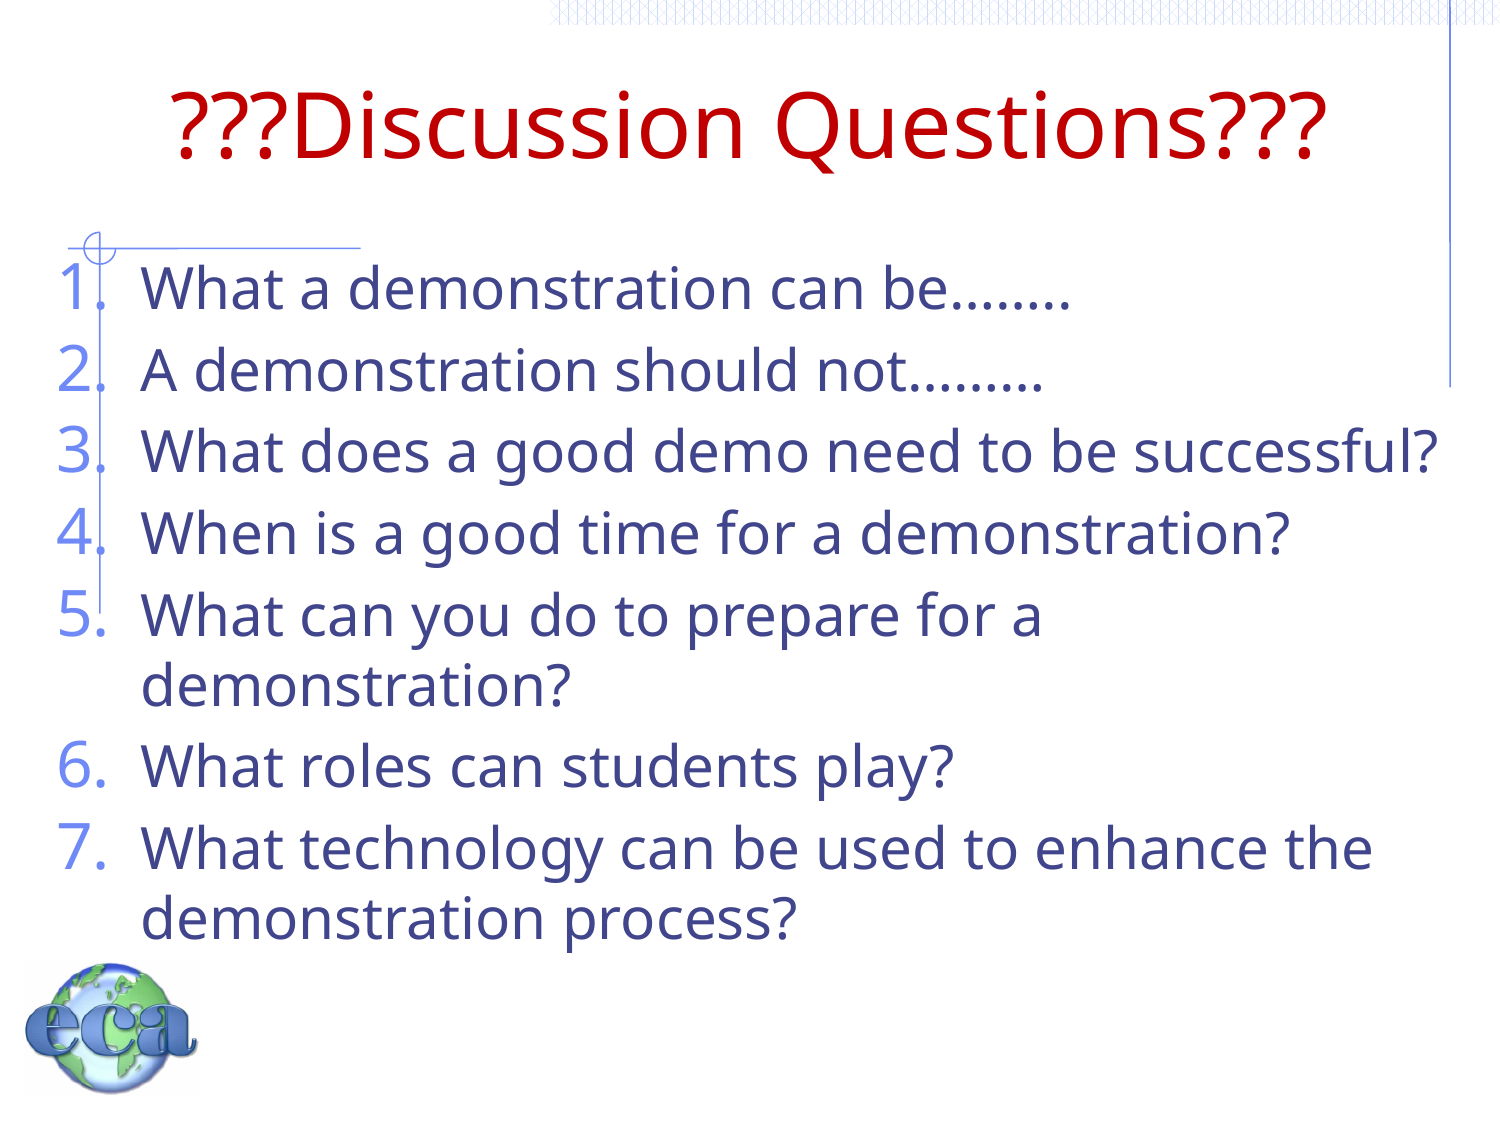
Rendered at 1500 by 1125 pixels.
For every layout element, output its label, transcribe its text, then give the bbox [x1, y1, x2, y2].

picture [23, 960, 200, 1096]
list What a demonstration can be…….. A demonstration should not……… What does a good demo need to be successful? When is a good time for a demonstration? What can you do to prepare for a demonstration? What roles can students play? What technology can be used to enhance the demonstration process? [41, 243, 1471, 965]
title ???Discussion Questions??? [17, 49, 1483, 185]
